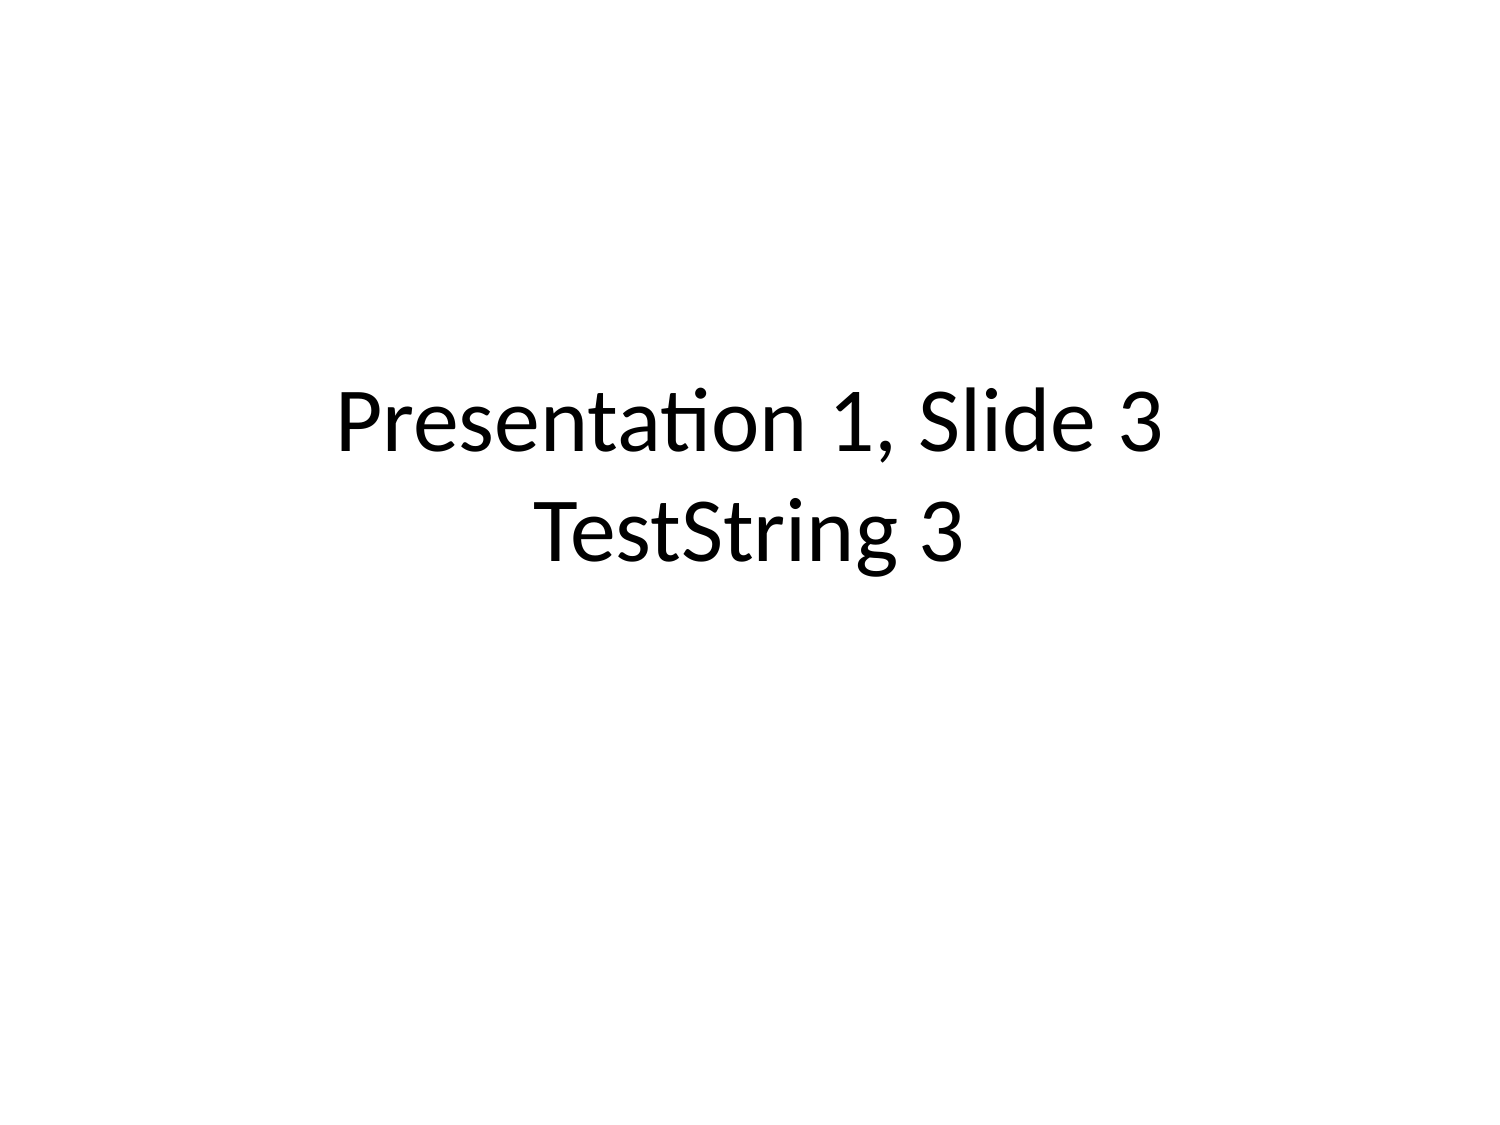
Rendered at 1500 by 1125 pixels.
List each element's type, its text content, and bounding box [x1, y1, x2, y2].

title Presentation 1, Slide 3 TestString 3 [112, 349, 1388, 591]
